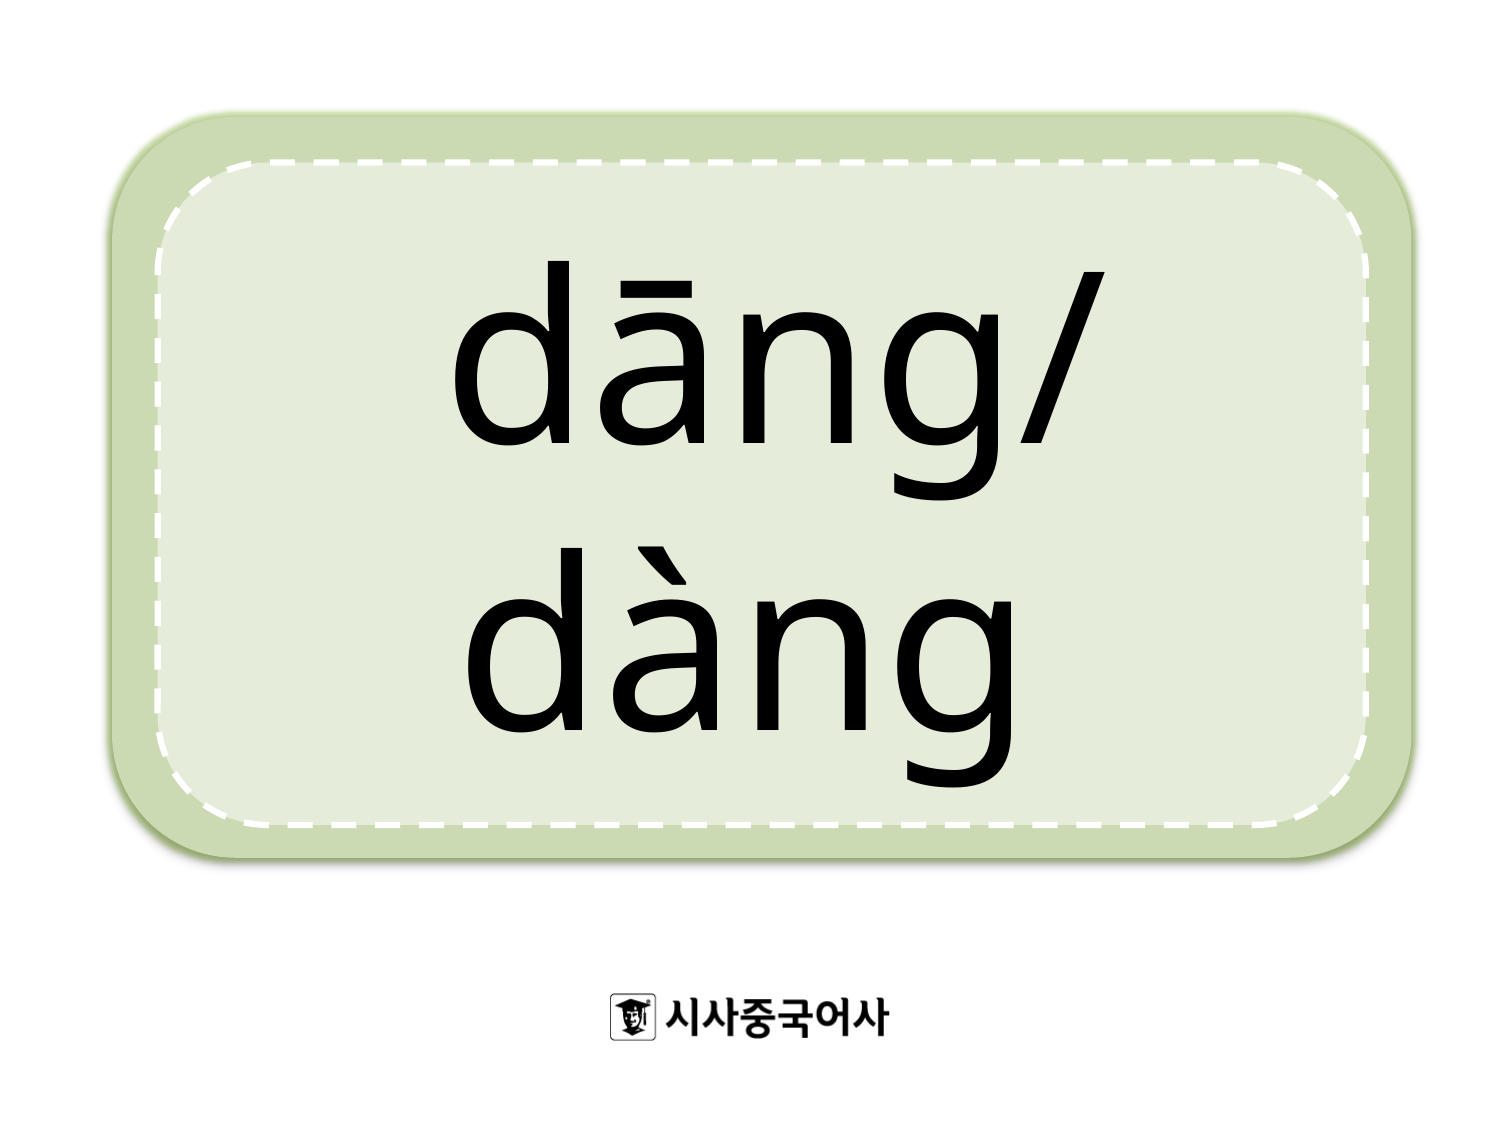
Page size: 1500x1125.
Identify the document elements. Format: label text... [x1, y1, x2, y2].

picture [602, 987, 898, 1047]
text_box dāng/dàng [171, 159, 1380, 823]
